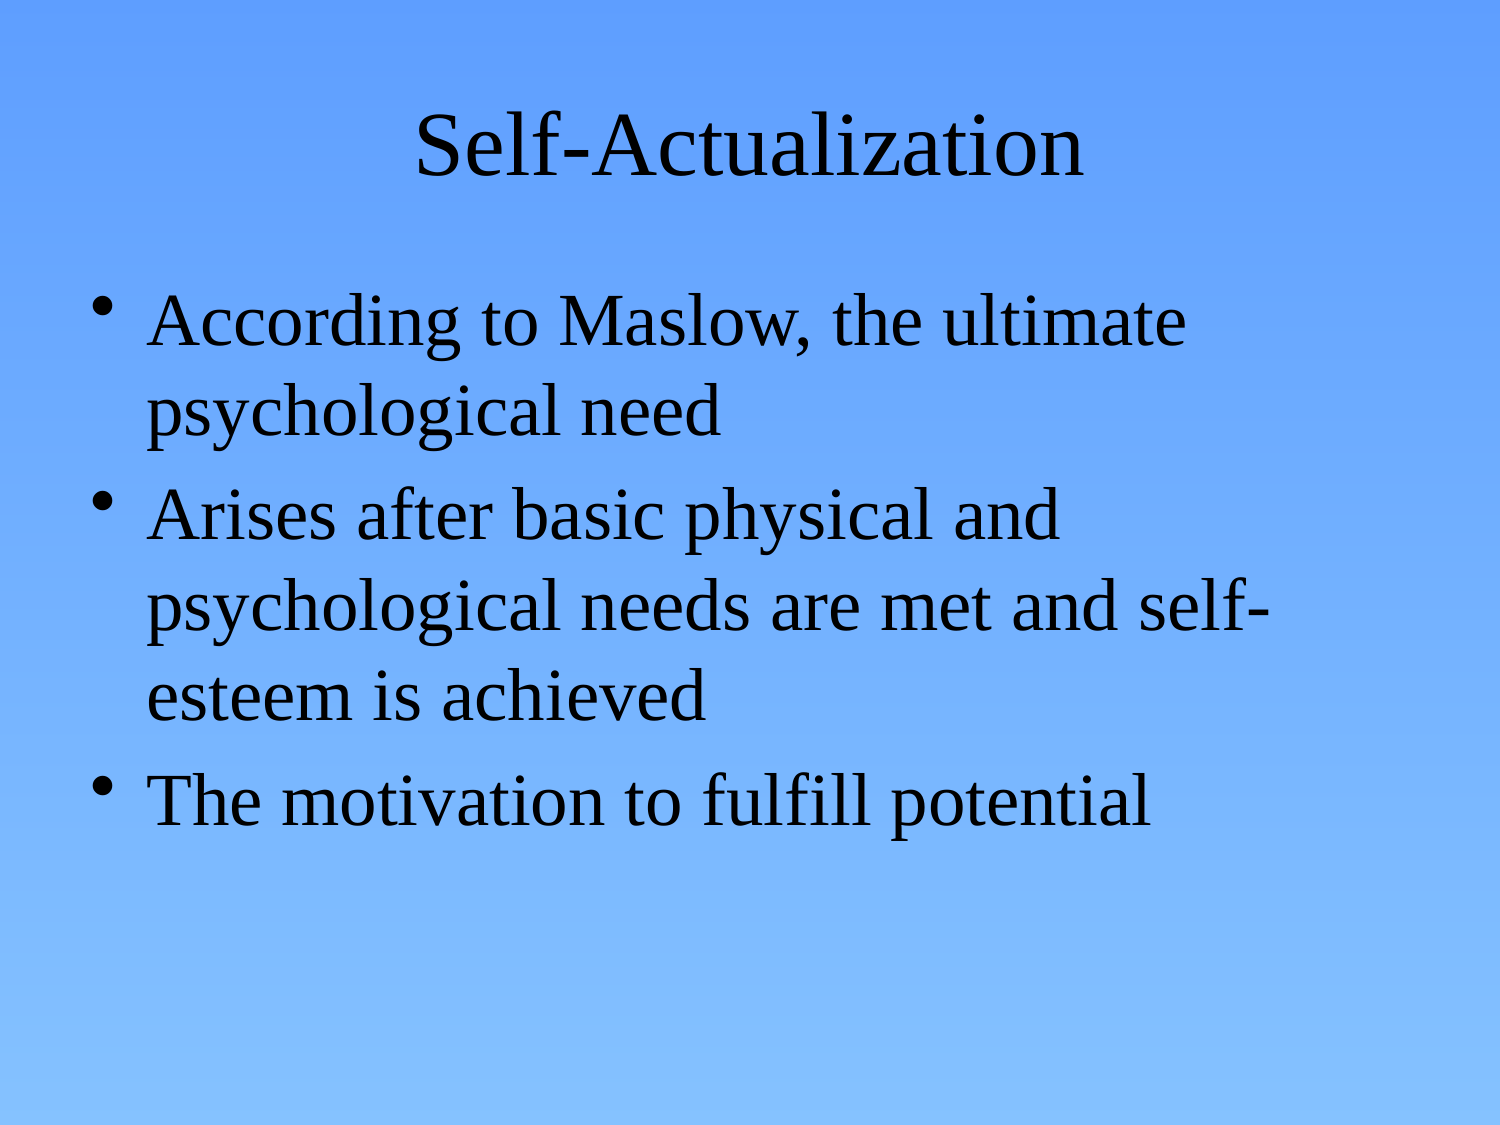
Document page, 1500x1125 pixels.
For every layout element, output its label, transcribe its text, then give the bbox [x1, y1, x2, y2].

list According to Maslow, the ultimate psychological need Arises after basic physical and psychological needs are met and self-esteem is achieved The motivation to fulfill potential [74, 262, 1388, 1006]
title Self-Actualization [74, 44, 1426, 233]
